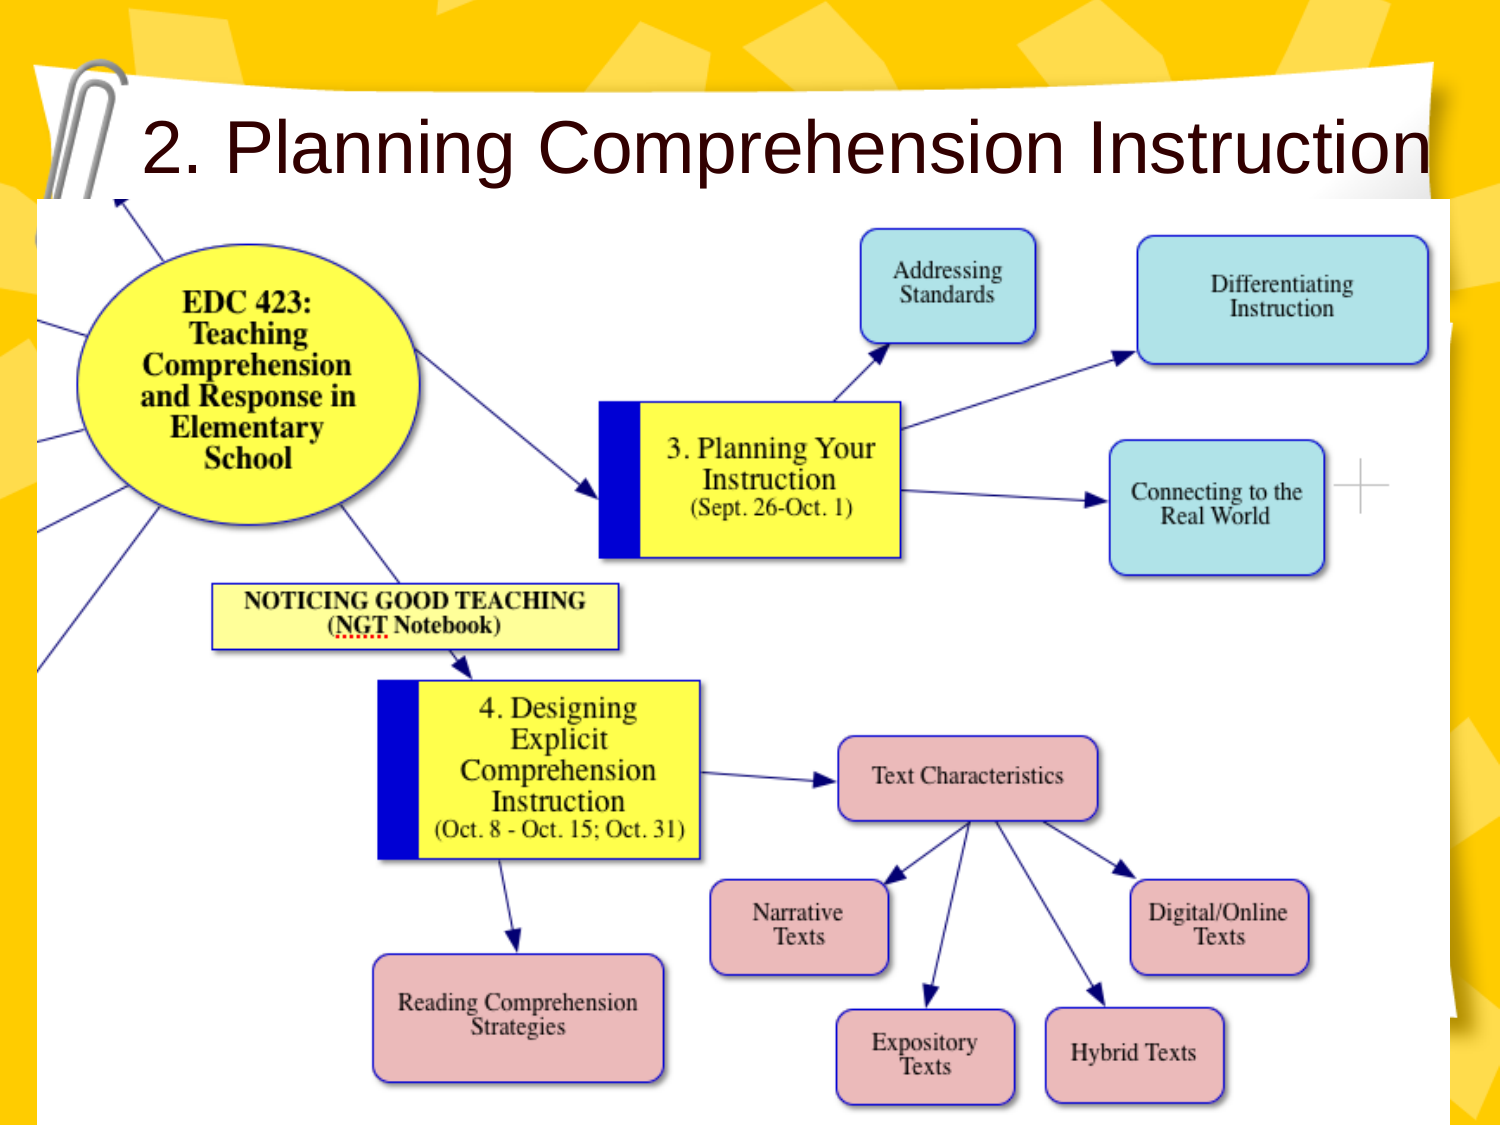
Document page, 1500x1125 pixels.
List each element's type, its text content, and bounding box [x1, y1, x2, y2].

title 2. Planning Comprehension Instruction [112, 49, 1463, 238]
picture [0, 0, 1500, 1125]
